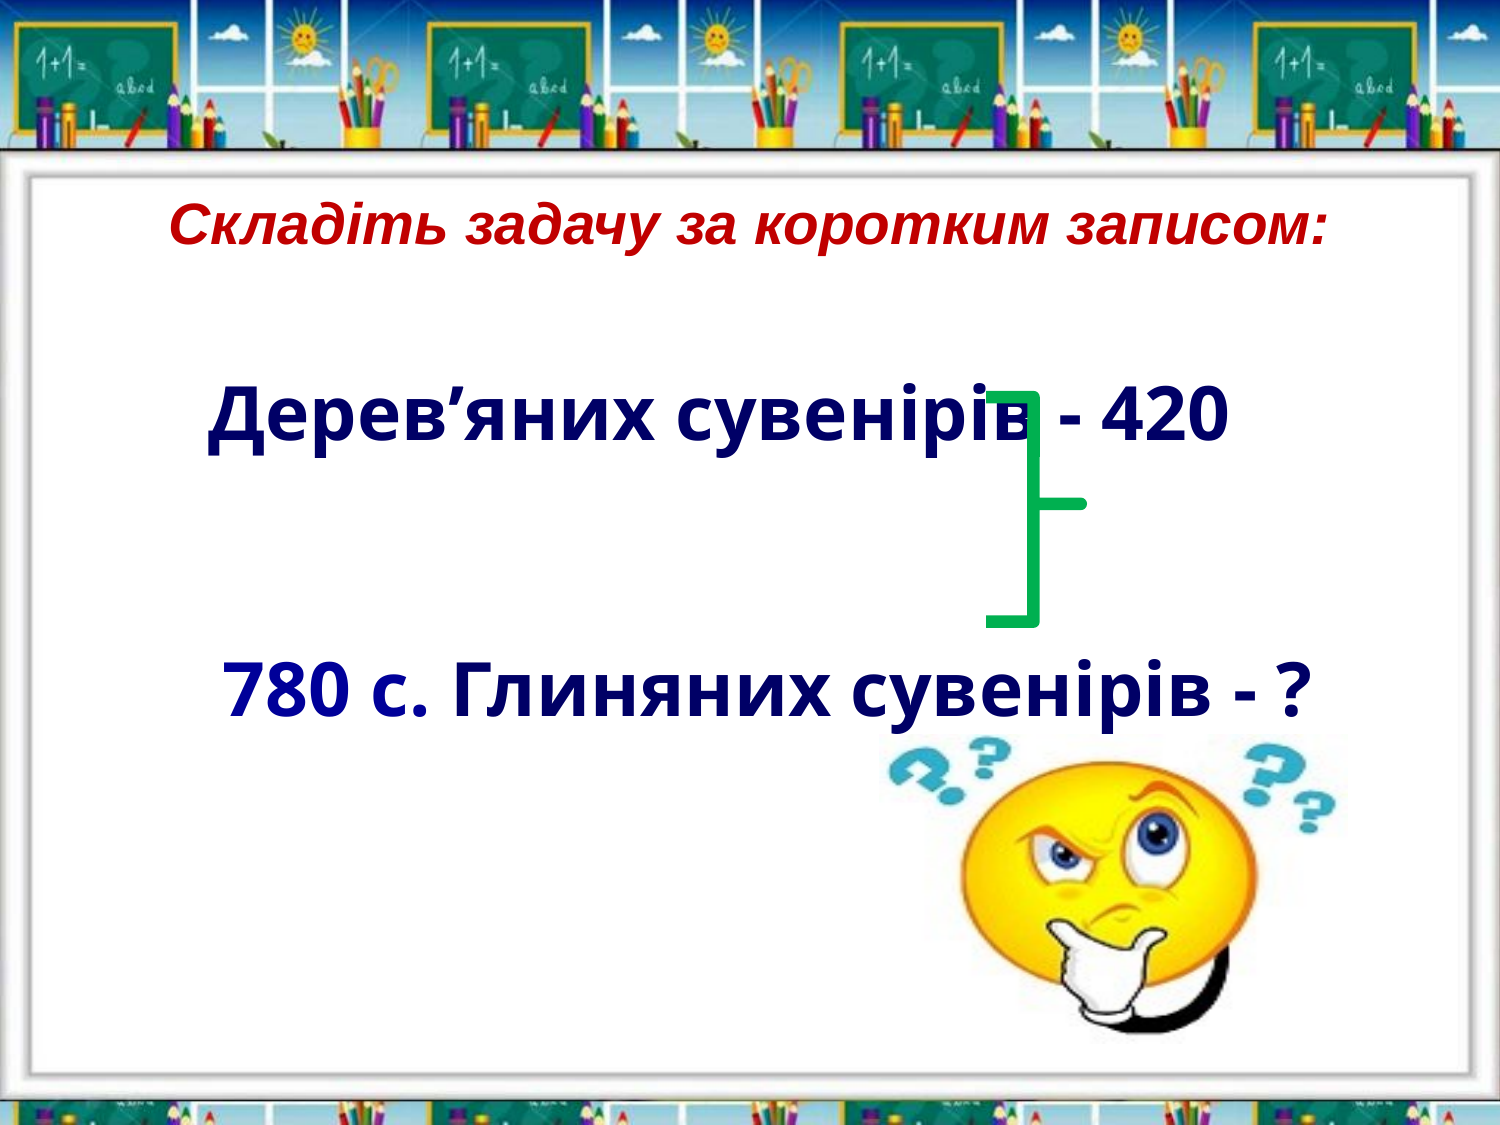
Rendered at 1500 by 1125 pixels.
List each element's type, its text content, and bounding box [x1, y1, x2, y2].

picture [0, 0, 1500, 1125]
text_box [986, 397, 1081, 622]
title Складіть задачу за коротким записом: [74, 184, 1425, 266]
list Дерев’яних сувенірів - 420 780 с. Глиняних сувенірів - ? [74, 361, 1425, 1009]
